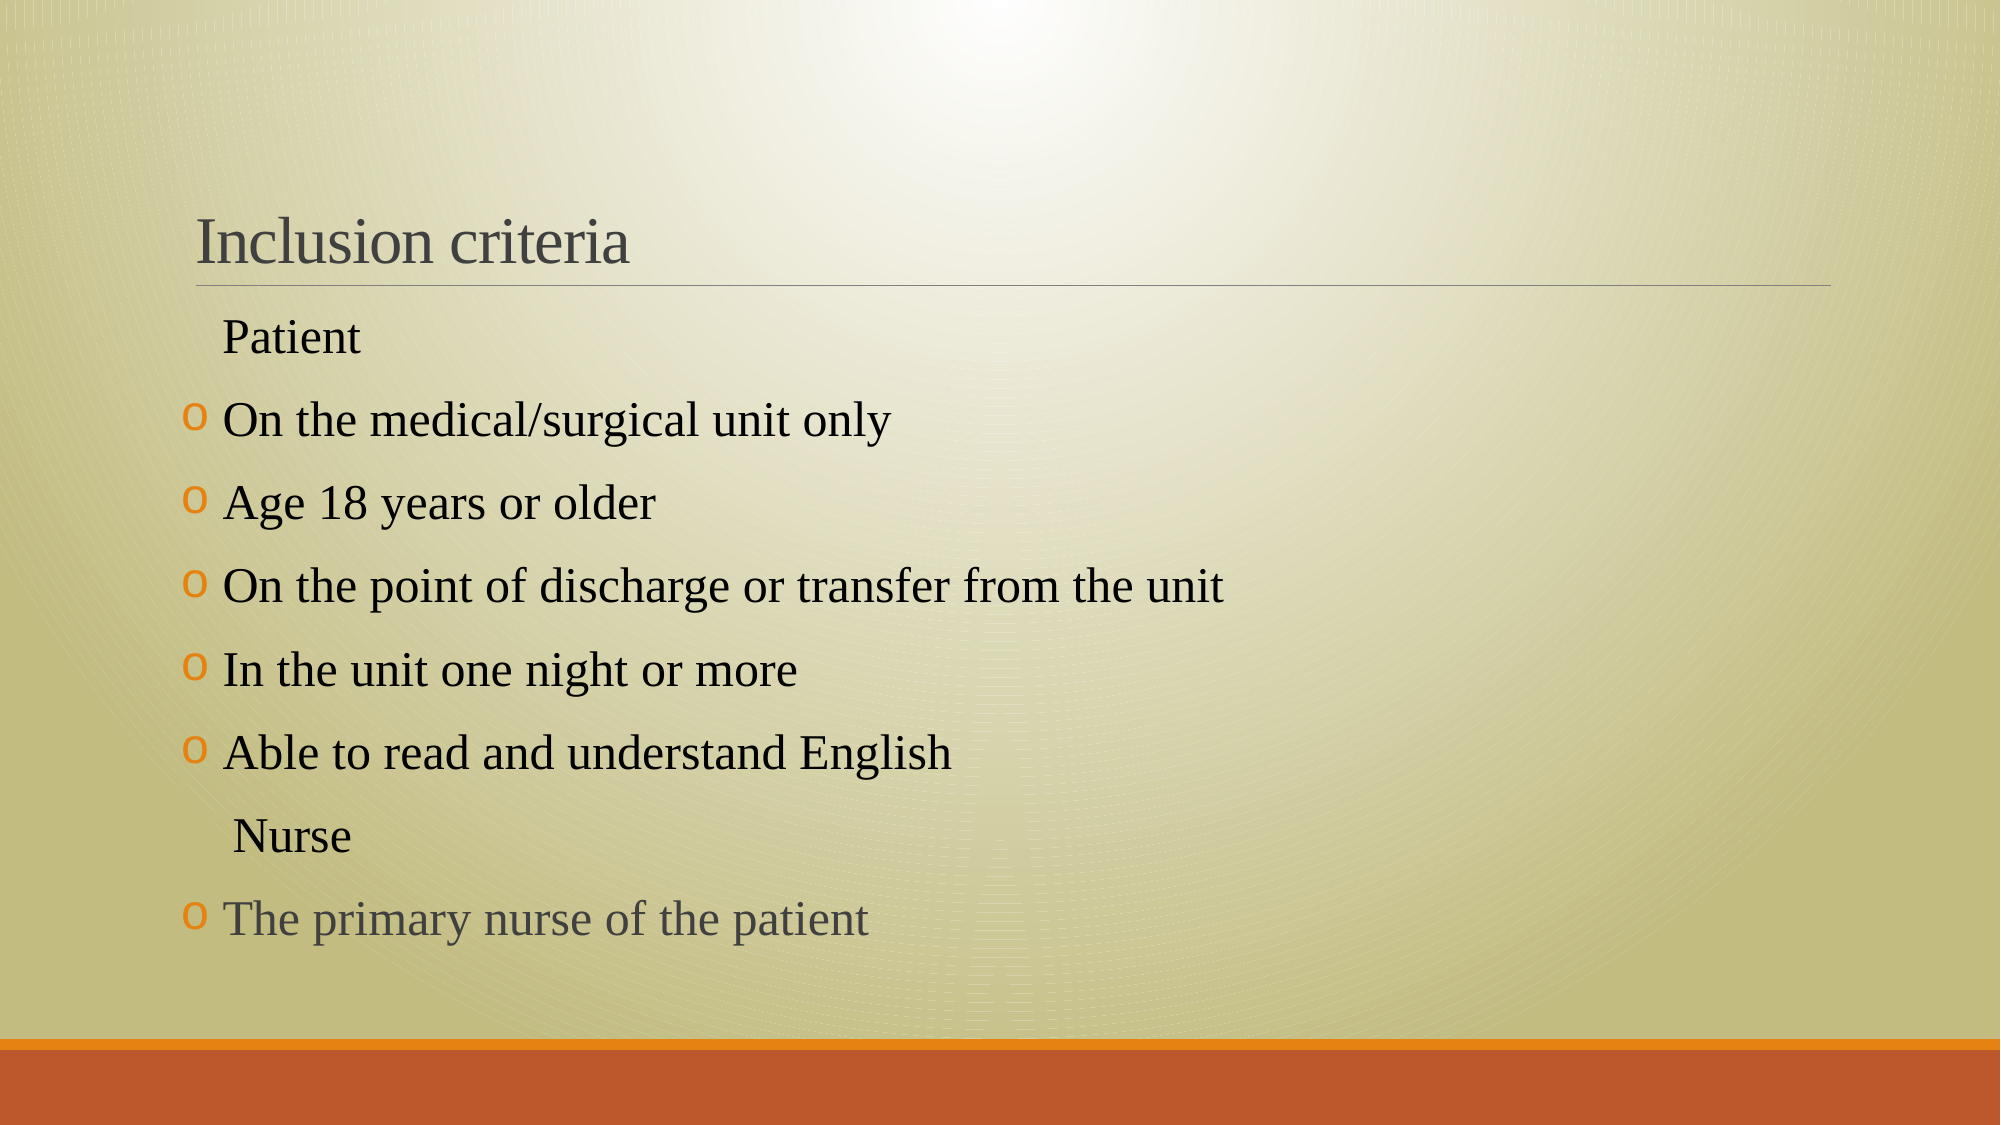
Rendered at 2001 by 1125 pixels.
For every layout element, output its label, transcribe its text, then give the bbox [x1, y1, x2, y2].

title Inclusion criteria [180, 47, 1830, 285]
list Patient On the medical/surgical unit only Age 18 years or older On the point of discharge or transfer from the unit In the unit one night or more Able to read and understand English Nurse The primary nurse of the patient [180, 302, 1830, 963]
